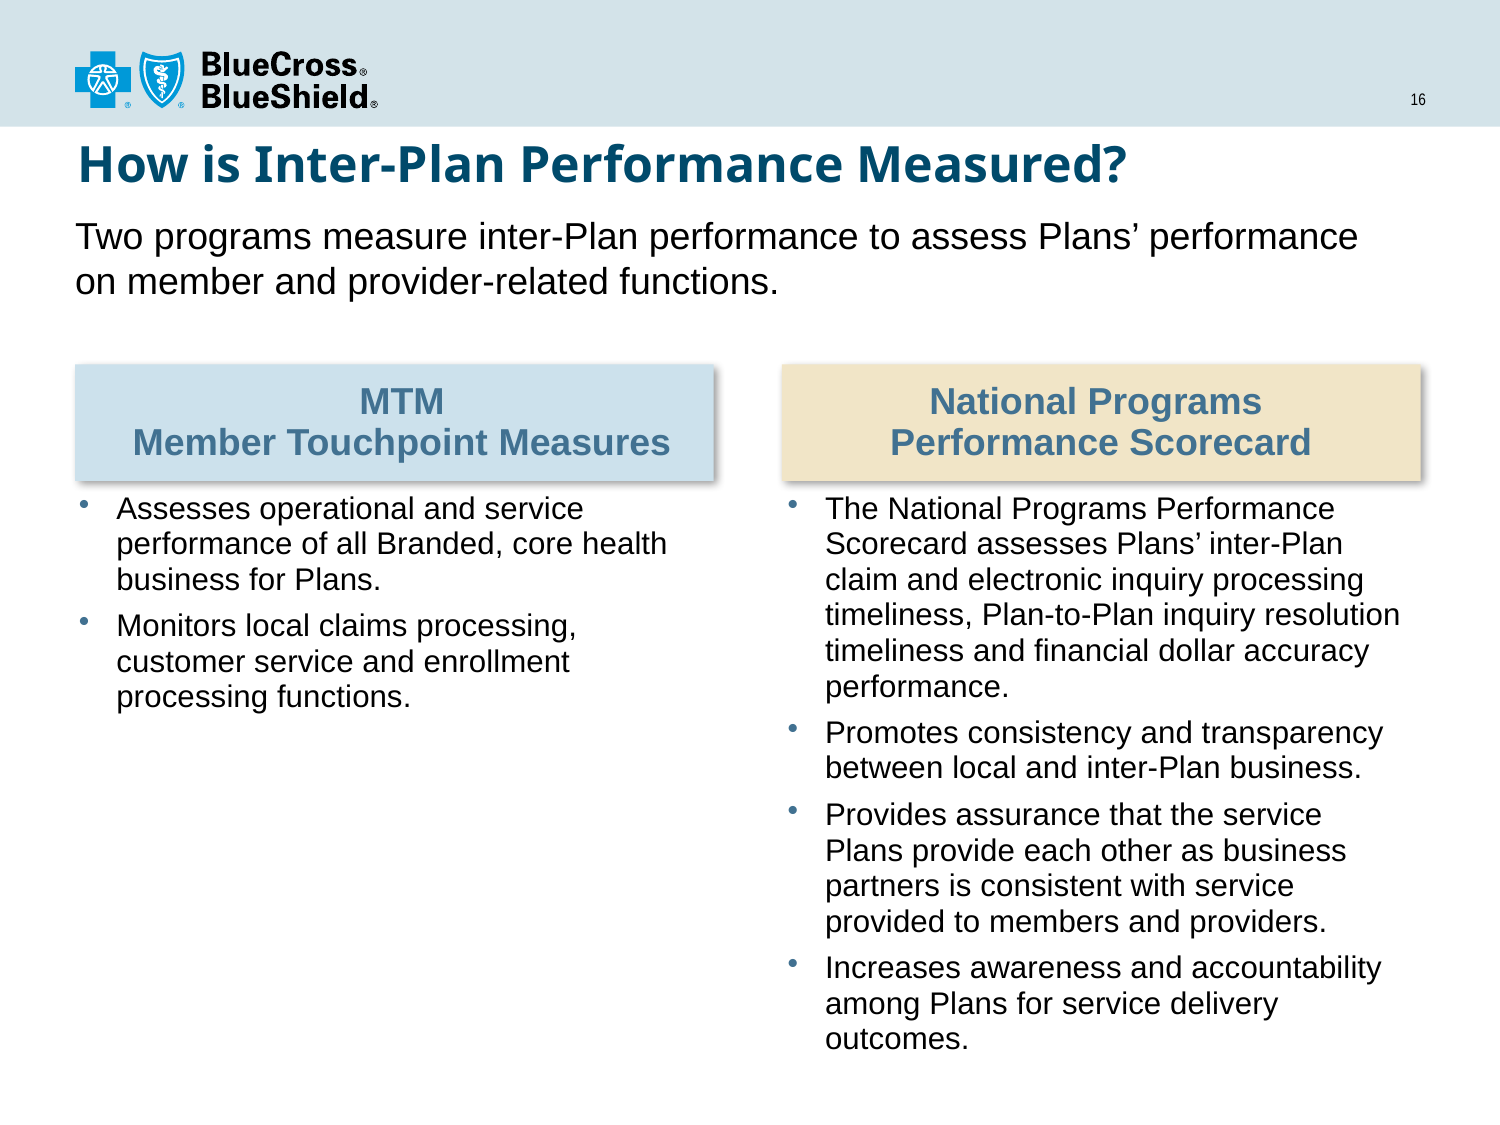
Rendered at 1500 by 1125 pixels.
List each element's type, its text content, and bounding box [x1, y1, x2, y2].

title How is Inter-Plan Performance Measured? [77, 130, 1428, 242]
picture [124, 101, 131, 109]
text_box Assesses operational and service performance of all Branded, core health business for Plans. Monitors local claims processing, customer service and enrollment processing functions. [64, 483, 713, 723]
text_box National Programs Performance Scorecard [781, 364, 1421, 481]
text_box MTM Member Touchpoint Measures [75, 364, 714, 481]
text_box The National Programs Performance Scorecard assesses Plans’ inter-Plan claim and electronic inquiry processing timeliness, Plan-to-Plan inquiry resolution timeliness and financial dollar accuracy performance. Promotes consistency and transparency between local and inter-Plan business. Provides assurance that the service Plans provide each other as business partners is consistent with service provided to members and providers. Increases awareness and accountability among Plans for service delivery outcomes. [772, 483, 1421, 1065]
picture [178, 101, 185, 109]
list Two programs measure inter-Plan performance to assess Plans’ performance on member and provider-related functions. [75, 212, 1425, 325]
